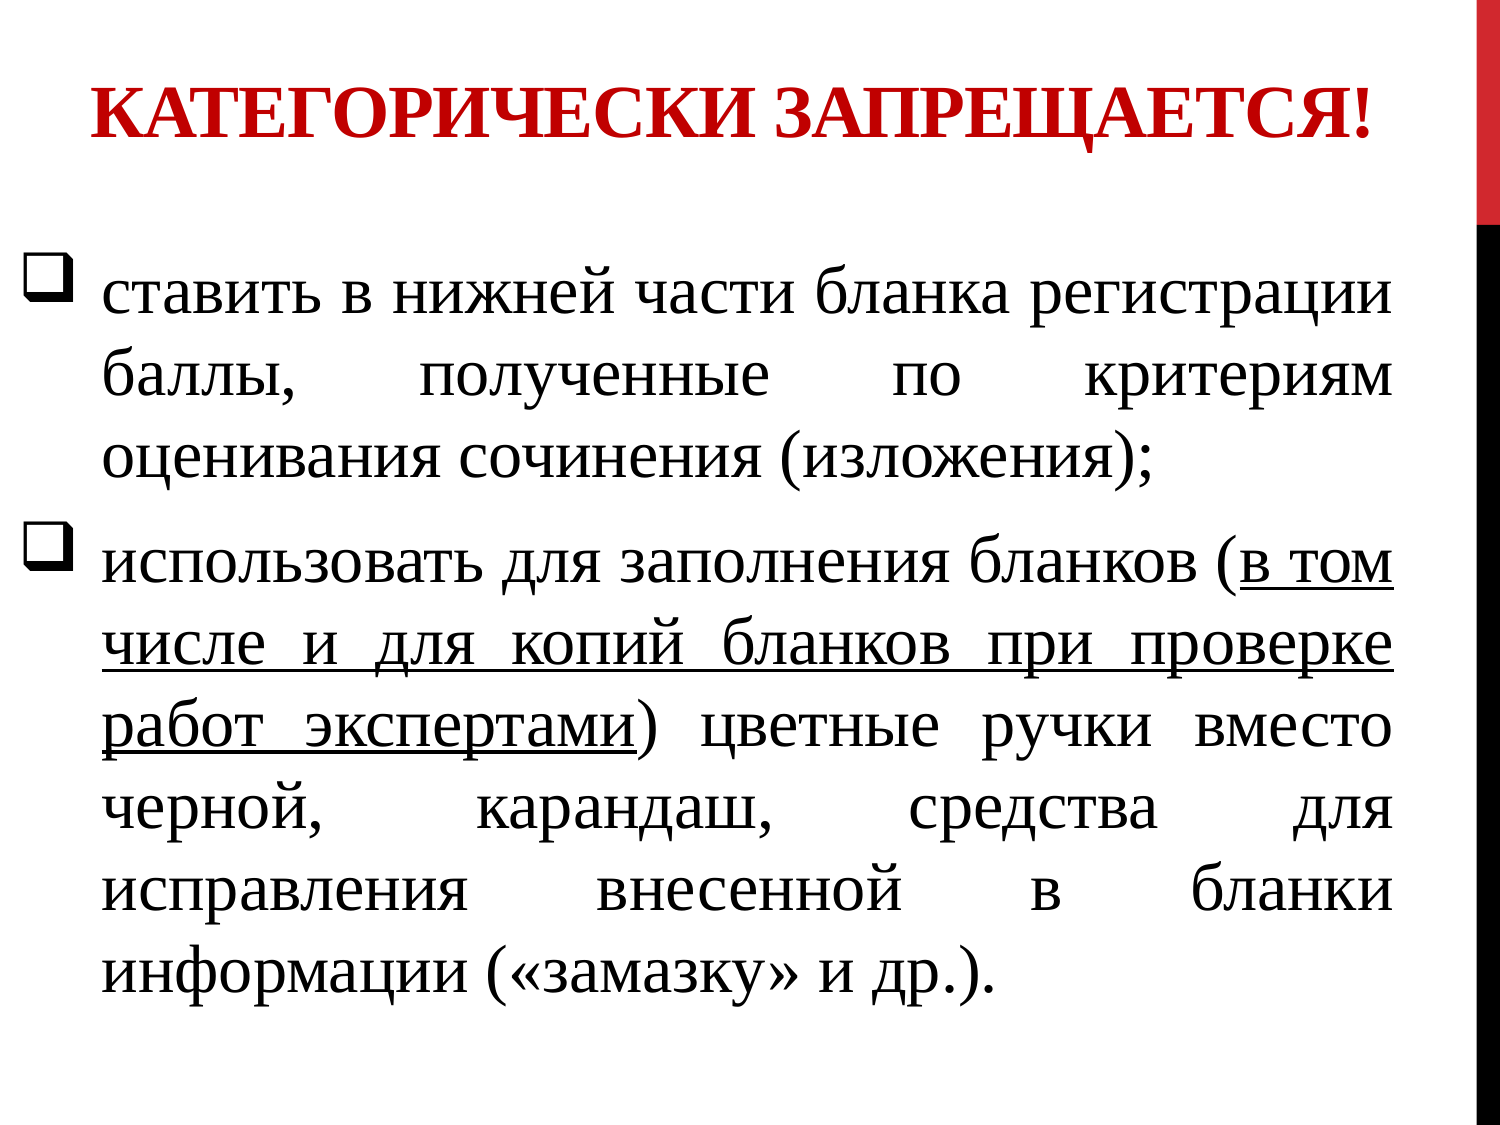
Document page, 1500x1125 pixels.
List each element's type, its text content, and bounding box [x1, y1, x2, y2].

list ставить в нижней части бланка регистрации баллы, полученные по критериям оценивания сочинения (изложения); использовать для заполнения бланков (в том числе и для копий бланков при проверке работ экспертами) цветные ручки вместо черной, карандаш, средства для исправления внесенной в бланки информации («замазку» и др.). [3, 172, 1410, 1094]
title Категорически запрещается! [75, 24, 1424, 250]
